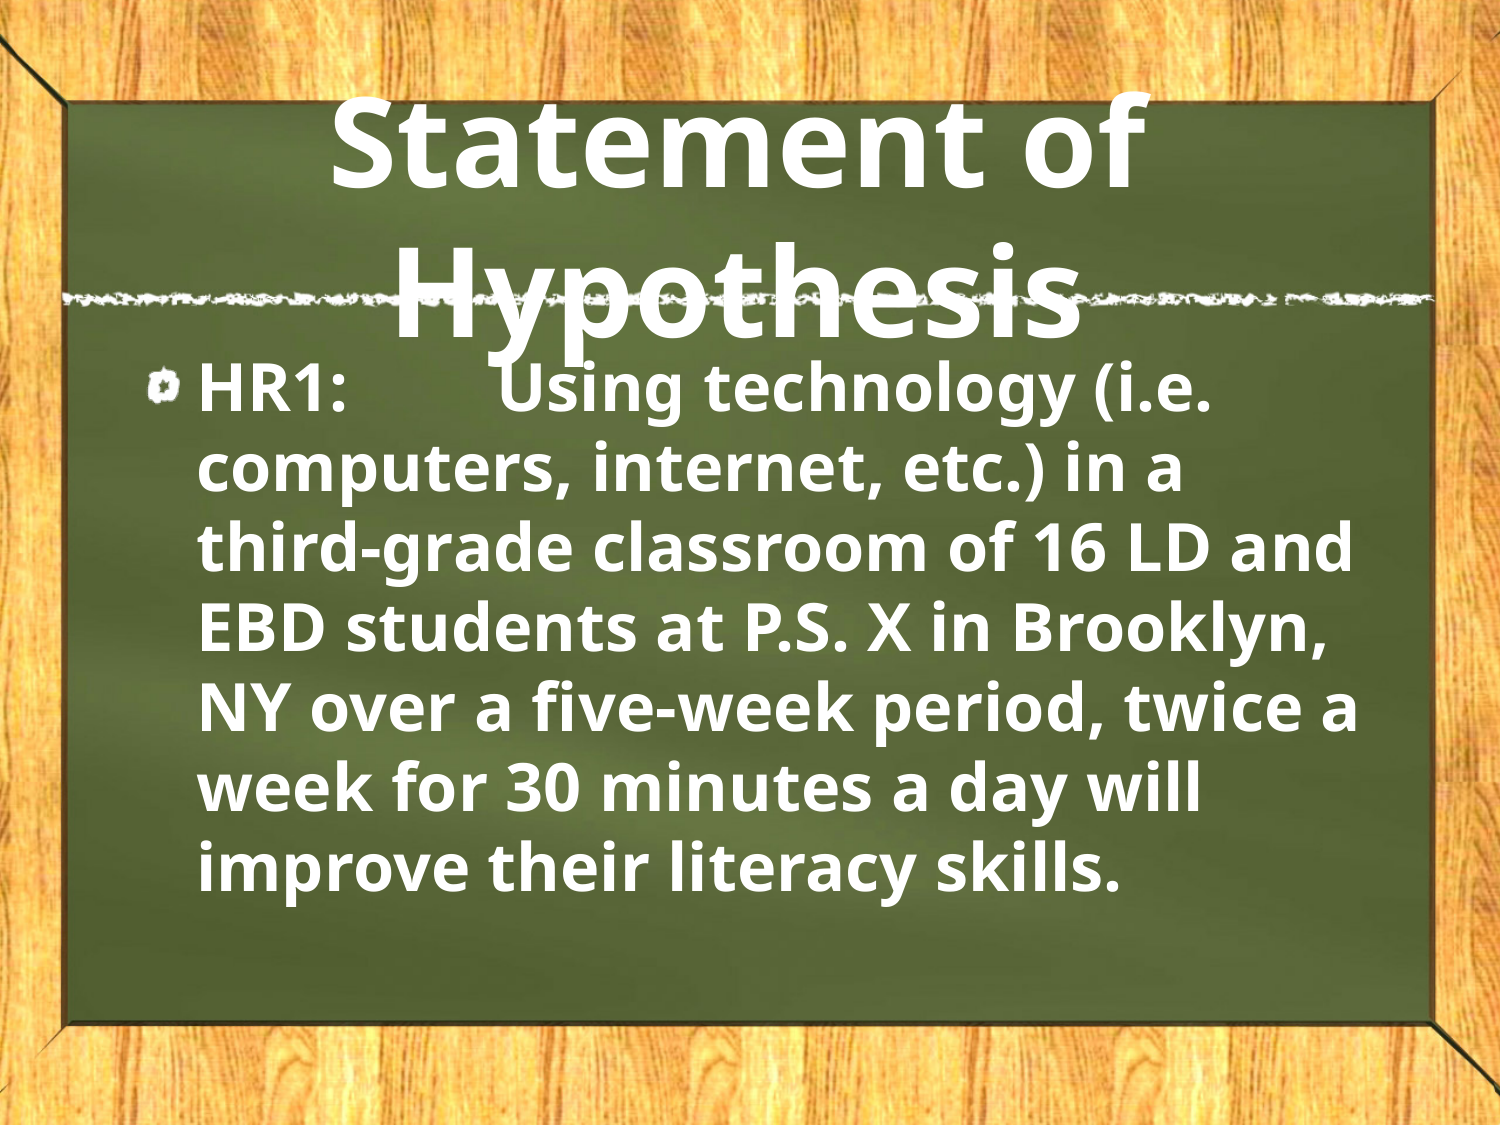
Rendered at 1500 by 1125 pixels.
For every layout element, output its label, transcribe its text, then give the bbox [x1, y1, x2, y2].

title Statement of Hypothesis [62, 99, 1413, 326]
list HR1: Using technology (i.e. computers, internet, etc.) in a third-grade classroom of 16 LD and EBD students at P.S. X in Brooklyn, NY over a five-week period, twice a week for 30 minutes a day will improve their literacy skills. [124, 337, 1388, 1013]
picture [0, 0, 1500, 1125]
